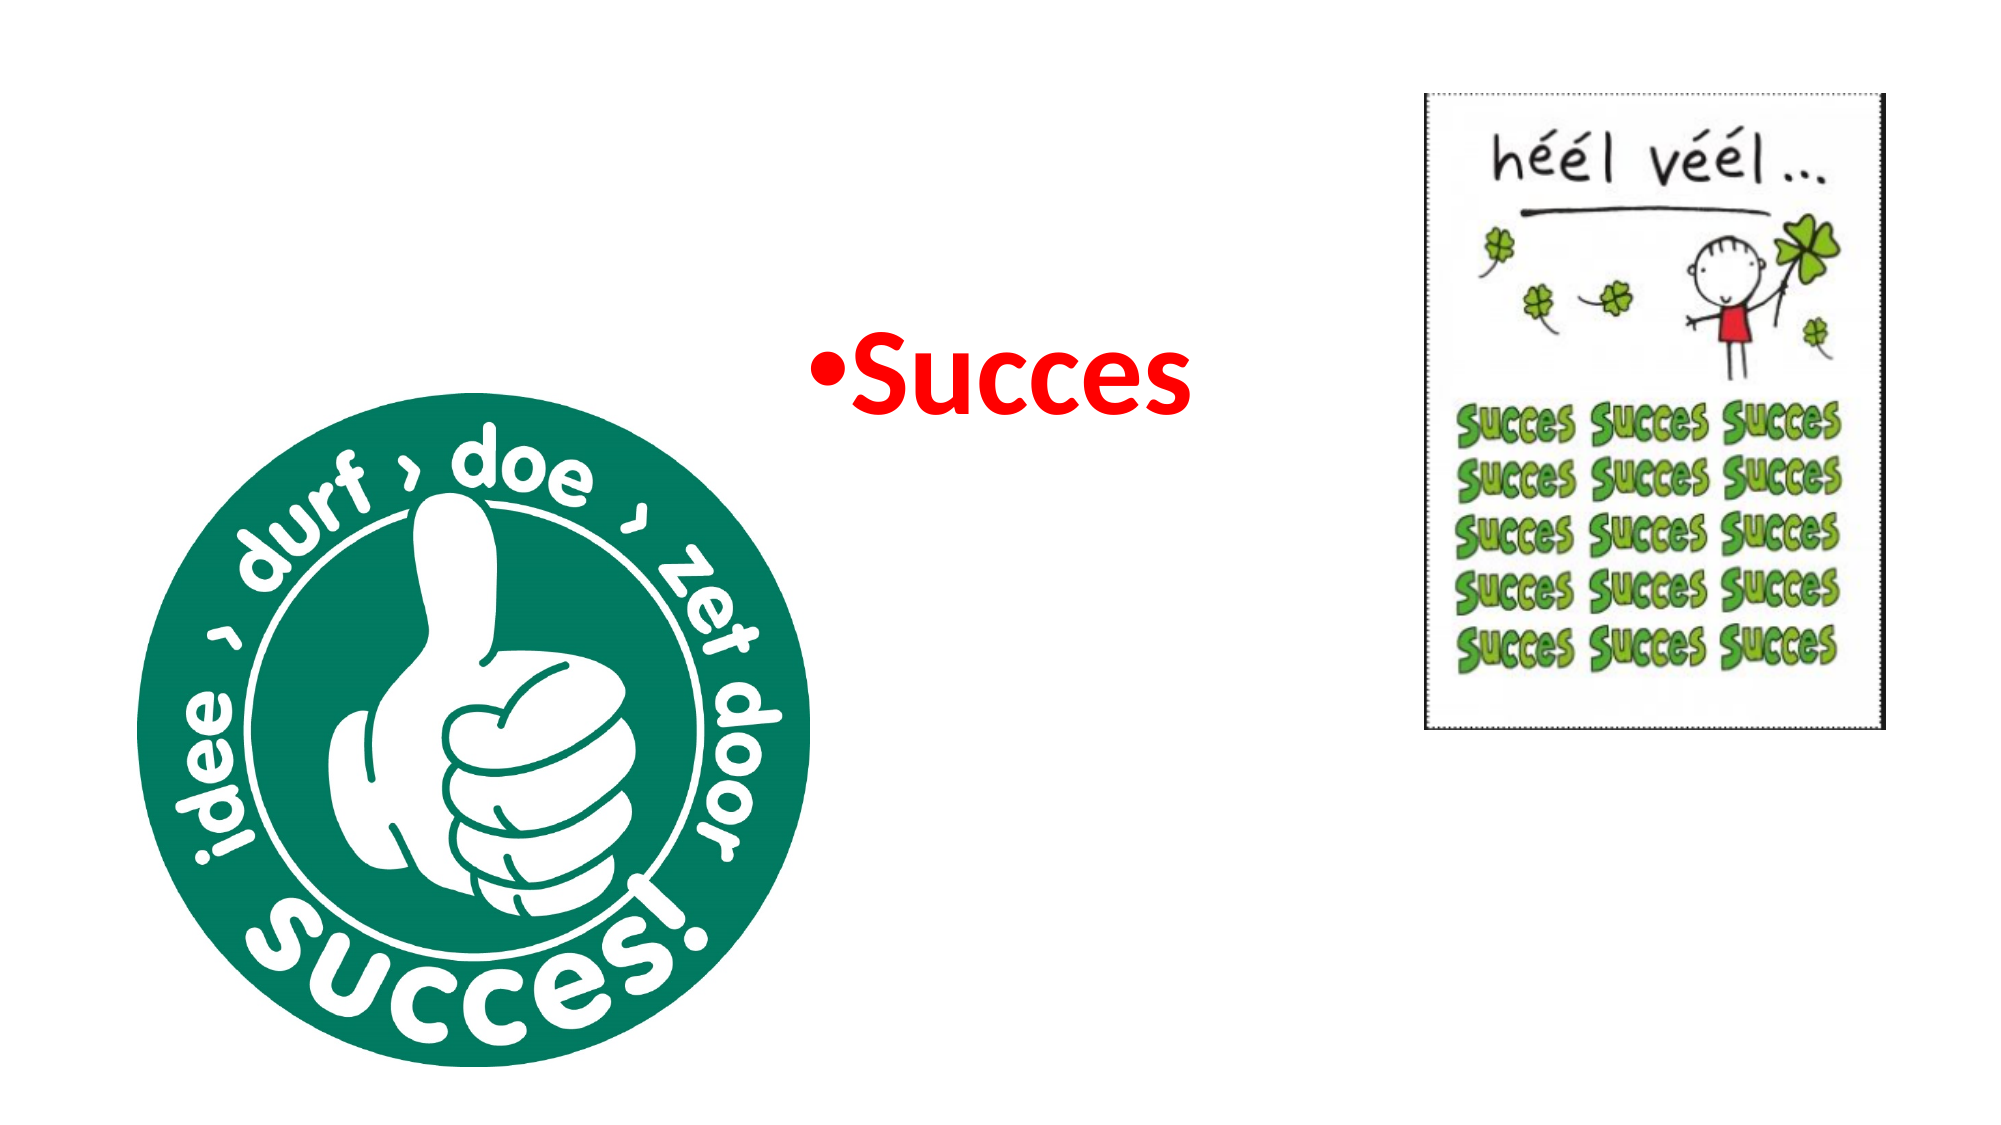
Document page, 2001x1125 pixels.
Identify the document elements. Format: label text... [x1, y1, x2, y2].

picture [1424, 93, 1886, 730]
picture [137, 393, 810, 1067]
list Succes [137, 299, 1863, 1014]
